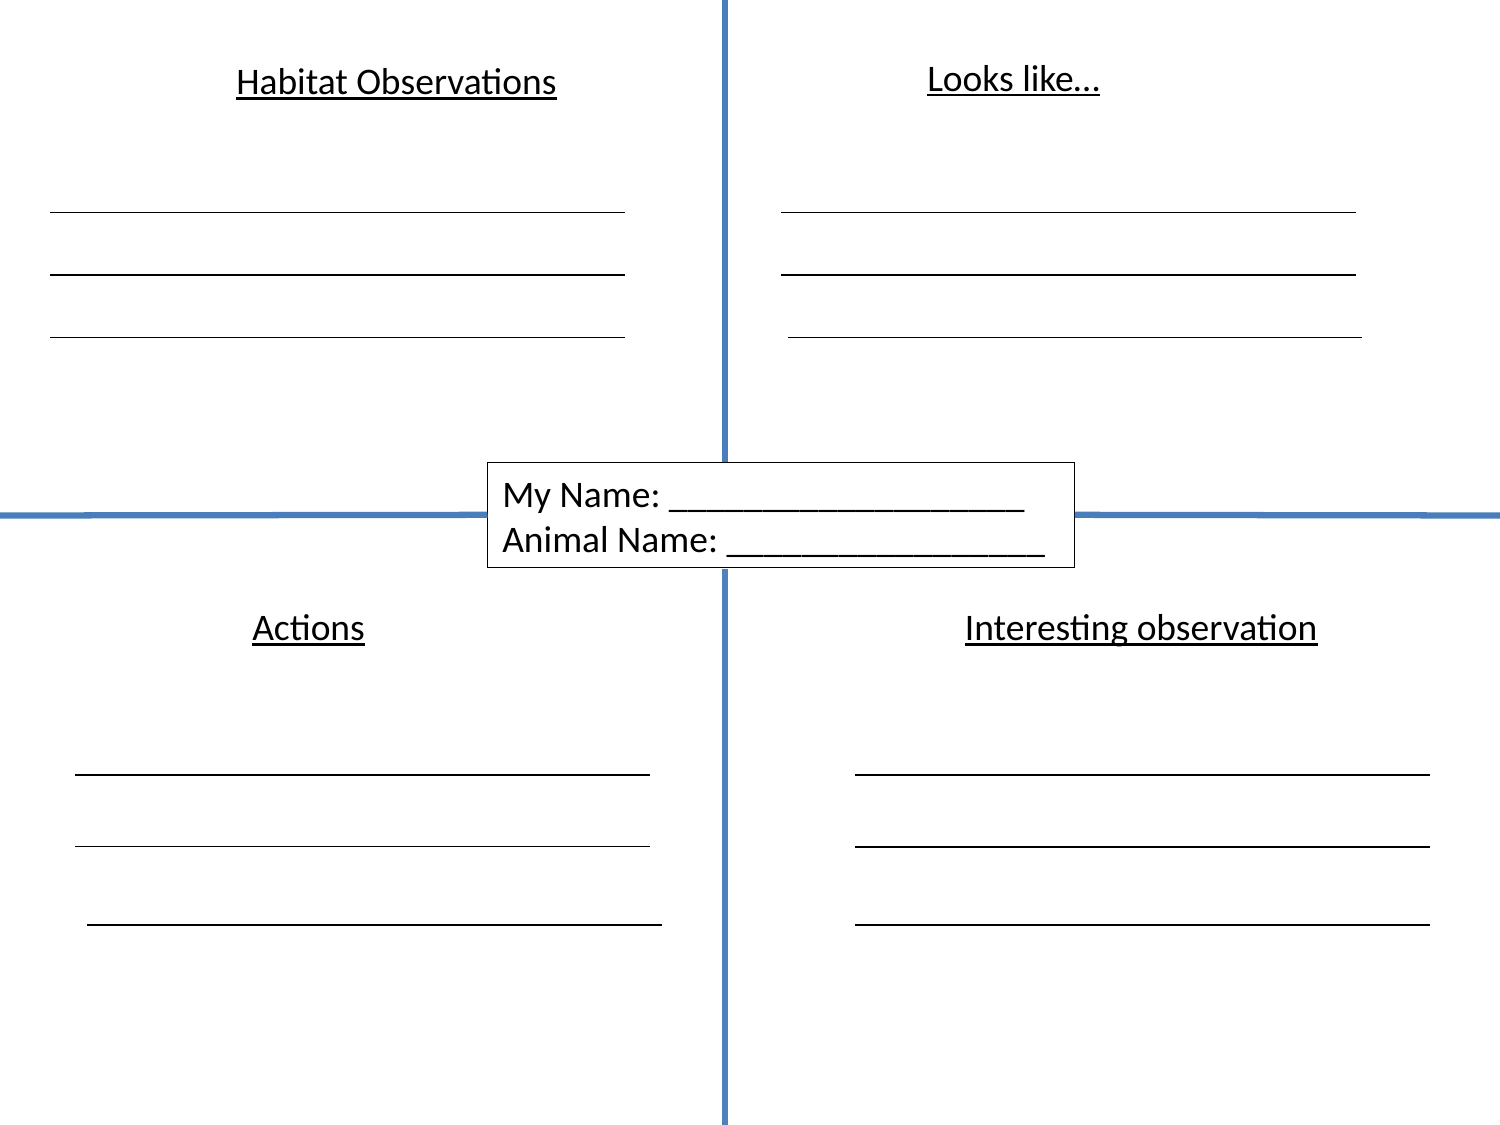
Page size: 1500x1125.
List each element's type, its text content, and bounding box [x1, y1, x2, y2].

text_box Habitat Observations [221, 49, 572, 110]
text_box Interesting observation [949, 595, 1388, 656]
text_box My Name: ___________________ Animal Name: _________________ [487, 462, 1075, 568]
text_box Looks like… [912, 46, 1313, 106]
text_box Actions [237, 595, 488, 656]
